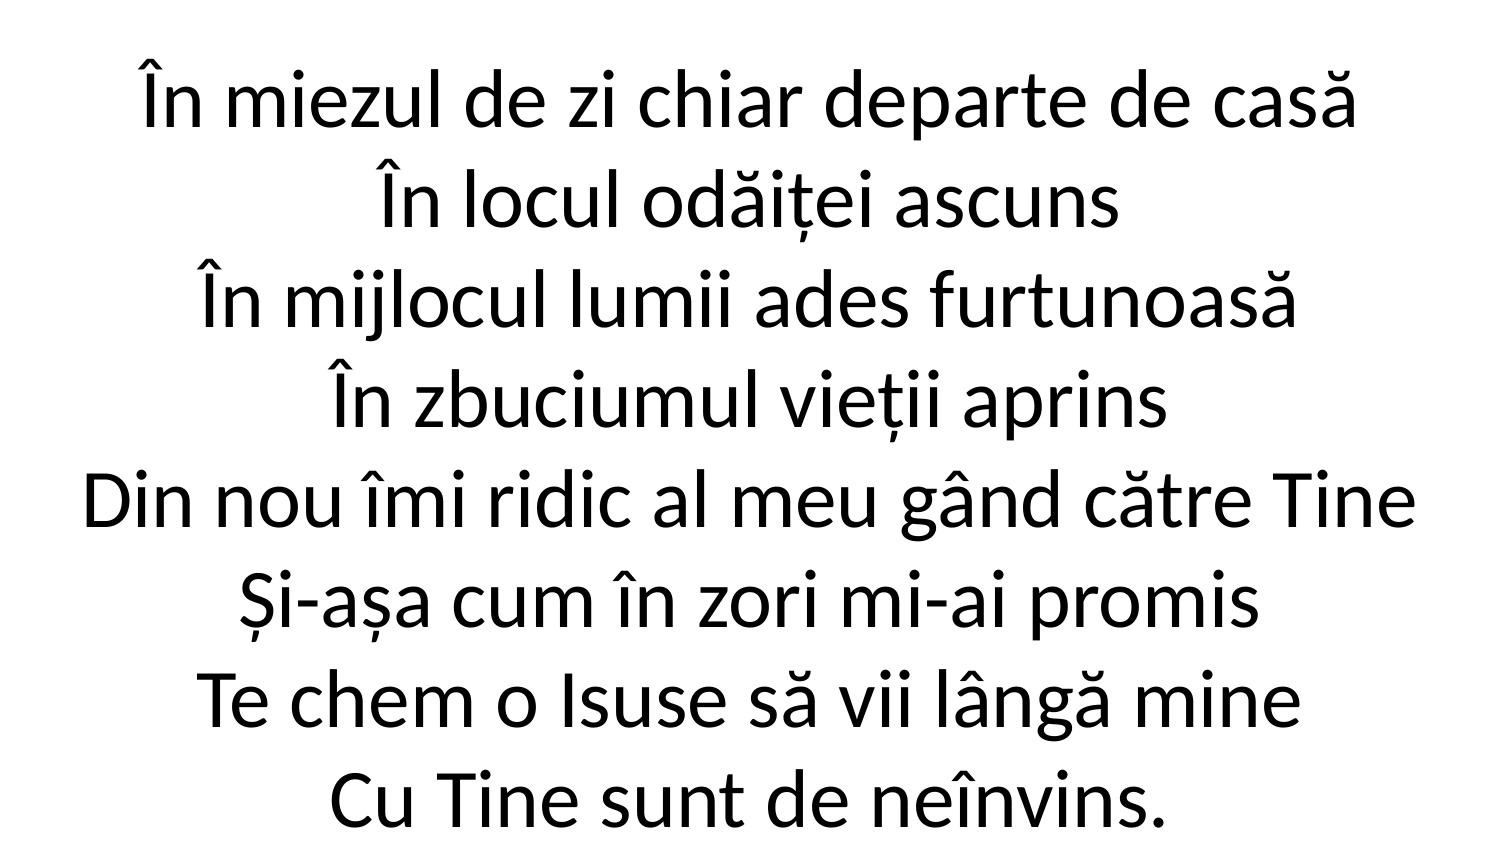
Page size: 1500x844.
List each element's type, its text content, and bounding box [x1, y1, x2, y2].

text_box În miezul de zi chiar departe de casă În locul odăiței ascuns În mijlocul lumii ades furtunoasă În zbuciumul vieții aprins Din nou îmi ridic al meu gând către Tine Și-așa cum în zori mi-ai promis Te chem o Isuse să vii lângă mine Cu Tine sunt de neînvins. [66, 0, 1434, 844]
